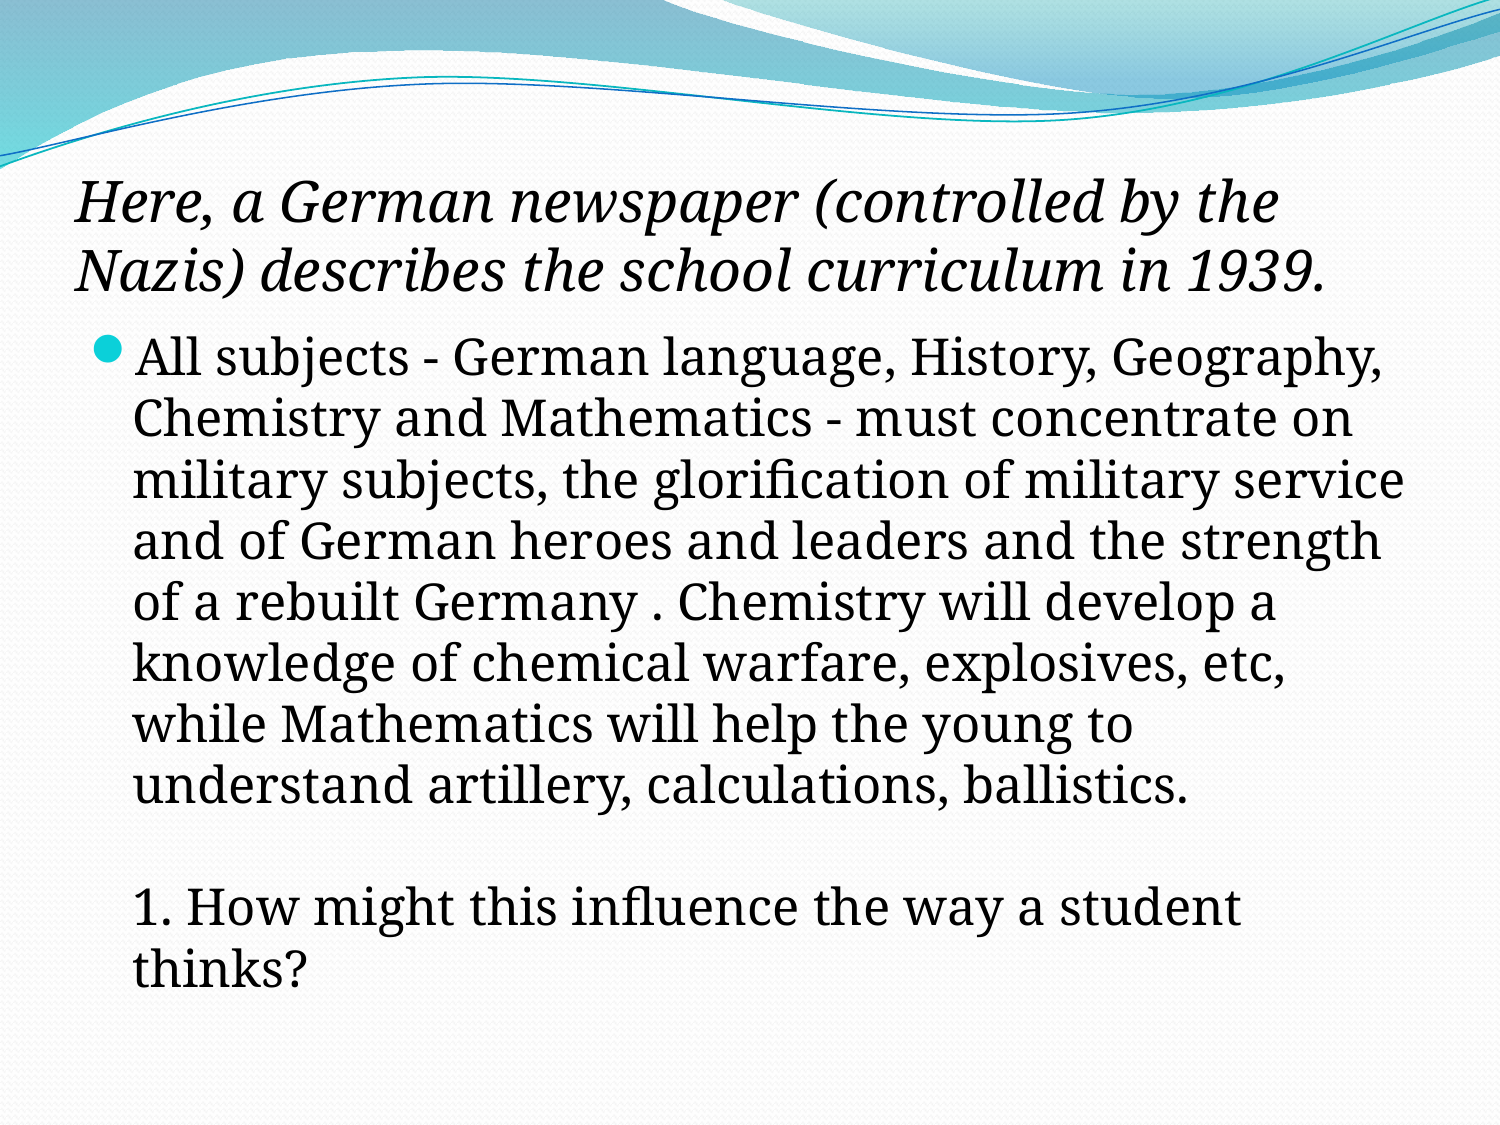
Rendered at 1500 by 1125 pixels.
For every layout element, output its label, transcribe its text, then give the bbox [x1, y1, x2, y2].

title Here, a German newspaper (controlled by the Nazis) describes the school curriculum in 1939. [75, 115, 1425, 303]
list All subjects - German language, History, Geography, Chemistry and Mathematics - must concentrate on military subjects, the glorification of military service and of German heroes and leaders and the strength of a rebuilt Germany . Chemistry will develop a knowledge of chemical warfare, explosives, etc, while Mathematics will help the young to understand artillery, calculations, ballistics. 1. How might this influence the way a student thinks? [75, 317, 1425, 1038]
